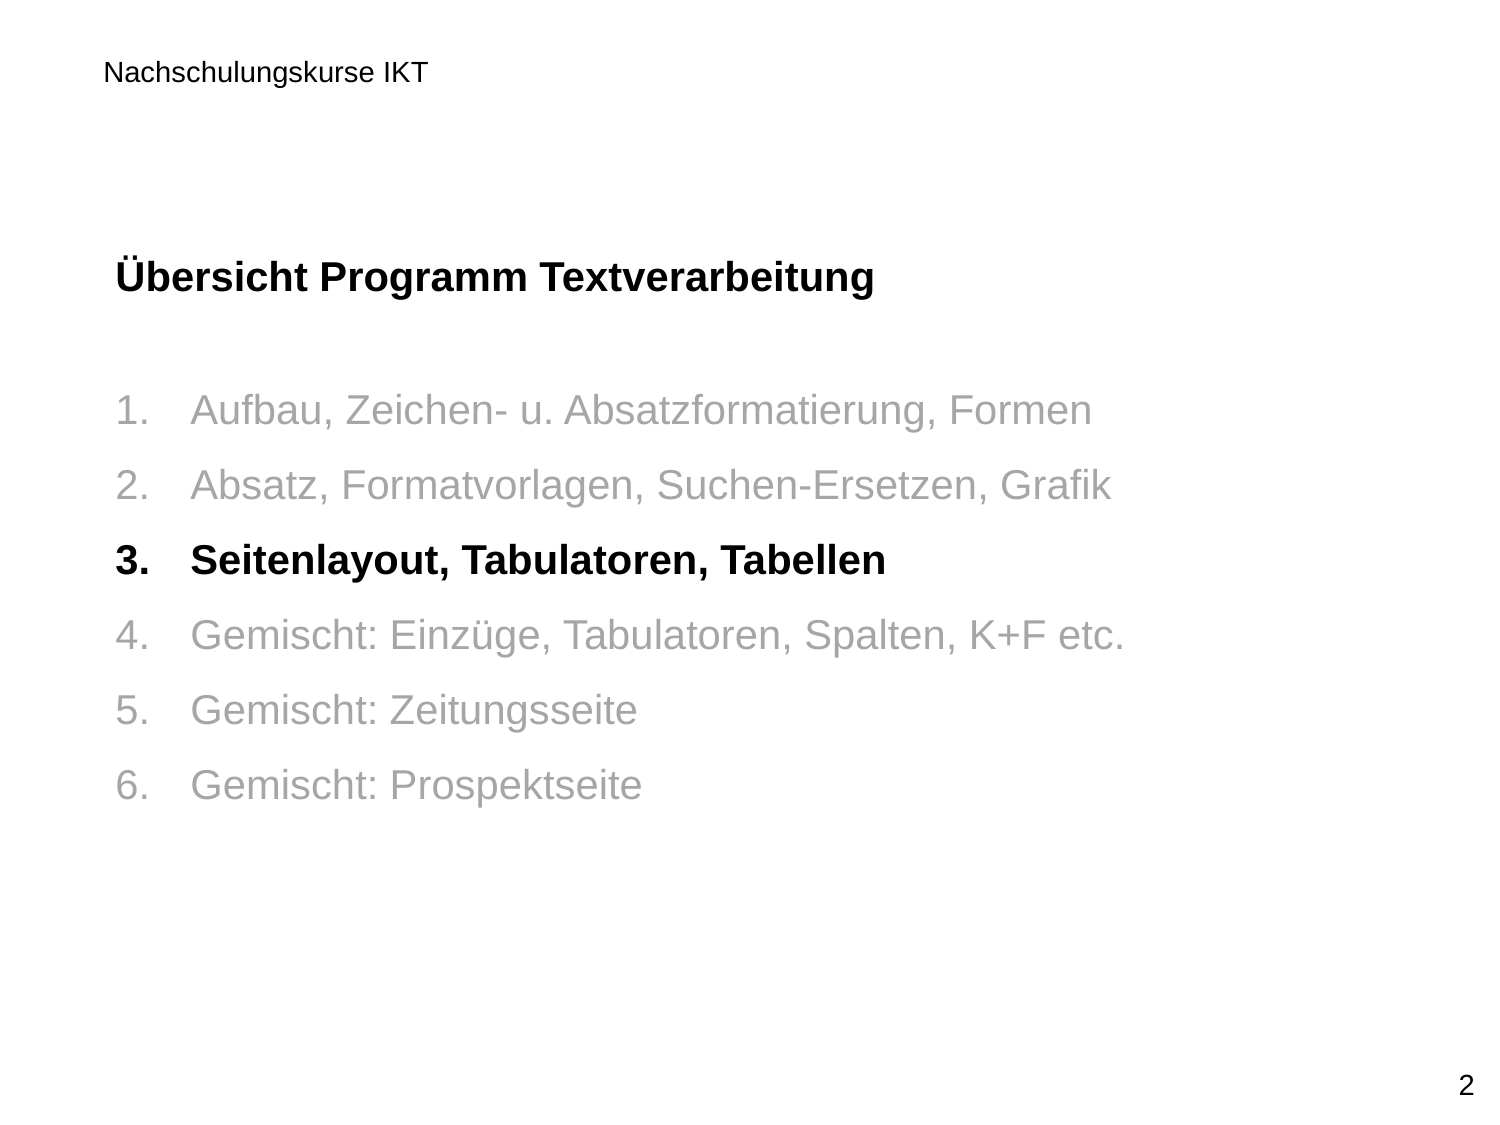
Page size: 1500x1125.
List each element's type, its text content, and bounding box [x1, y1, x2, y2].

list Übersicht Programm Textverarbeitung Aufbau, Zeichen- u. Absatzformatierung, Formen Absatz, Formatvorlagen, Suchen-Ersetzen, Grafik Seitenlayout, Tabulatoren, Tabellen Gemischt: Einzüge, Tabulatoren, Spalten, K+F etc. Gemischt: Zeitungsseite Gemischt: Prospektseite [100, 241, 1437, 858]
title Nachschulungskurse IKT [88, 42, 1425, 135]
slide_number 2 [1139, 1058, 1490, 1125]
